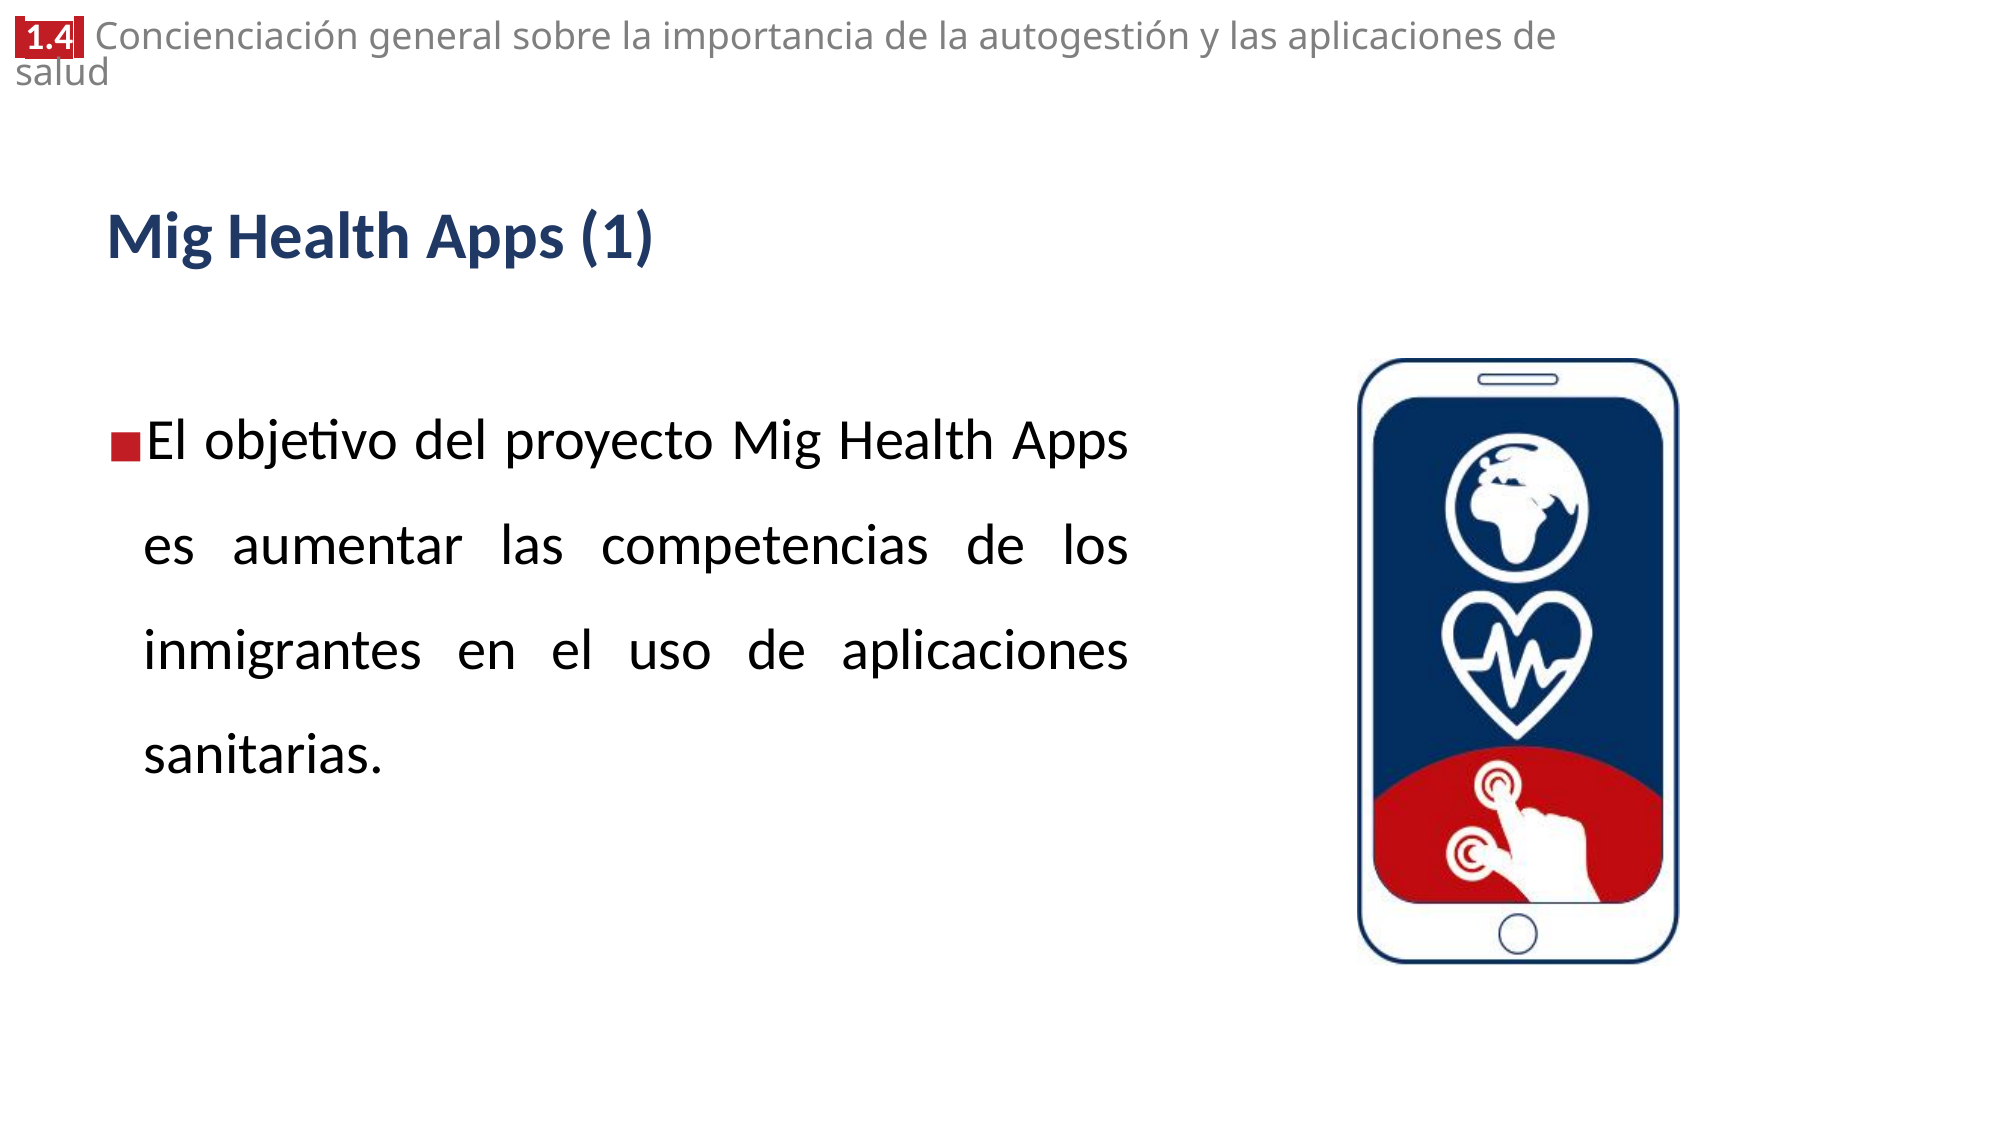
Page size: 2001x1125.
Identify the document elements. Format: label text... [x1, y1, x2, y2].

list El objetivo del proyecto Mig Health Apps es aumentar las competencias de los inmigrantes en el uso de aplicaciones sanitarias. [91, 358, 1145, 1051]
title Mig Health Apps (1) [91, 177, 1906, 297]
picture [1357, 358, 1680, 967]
